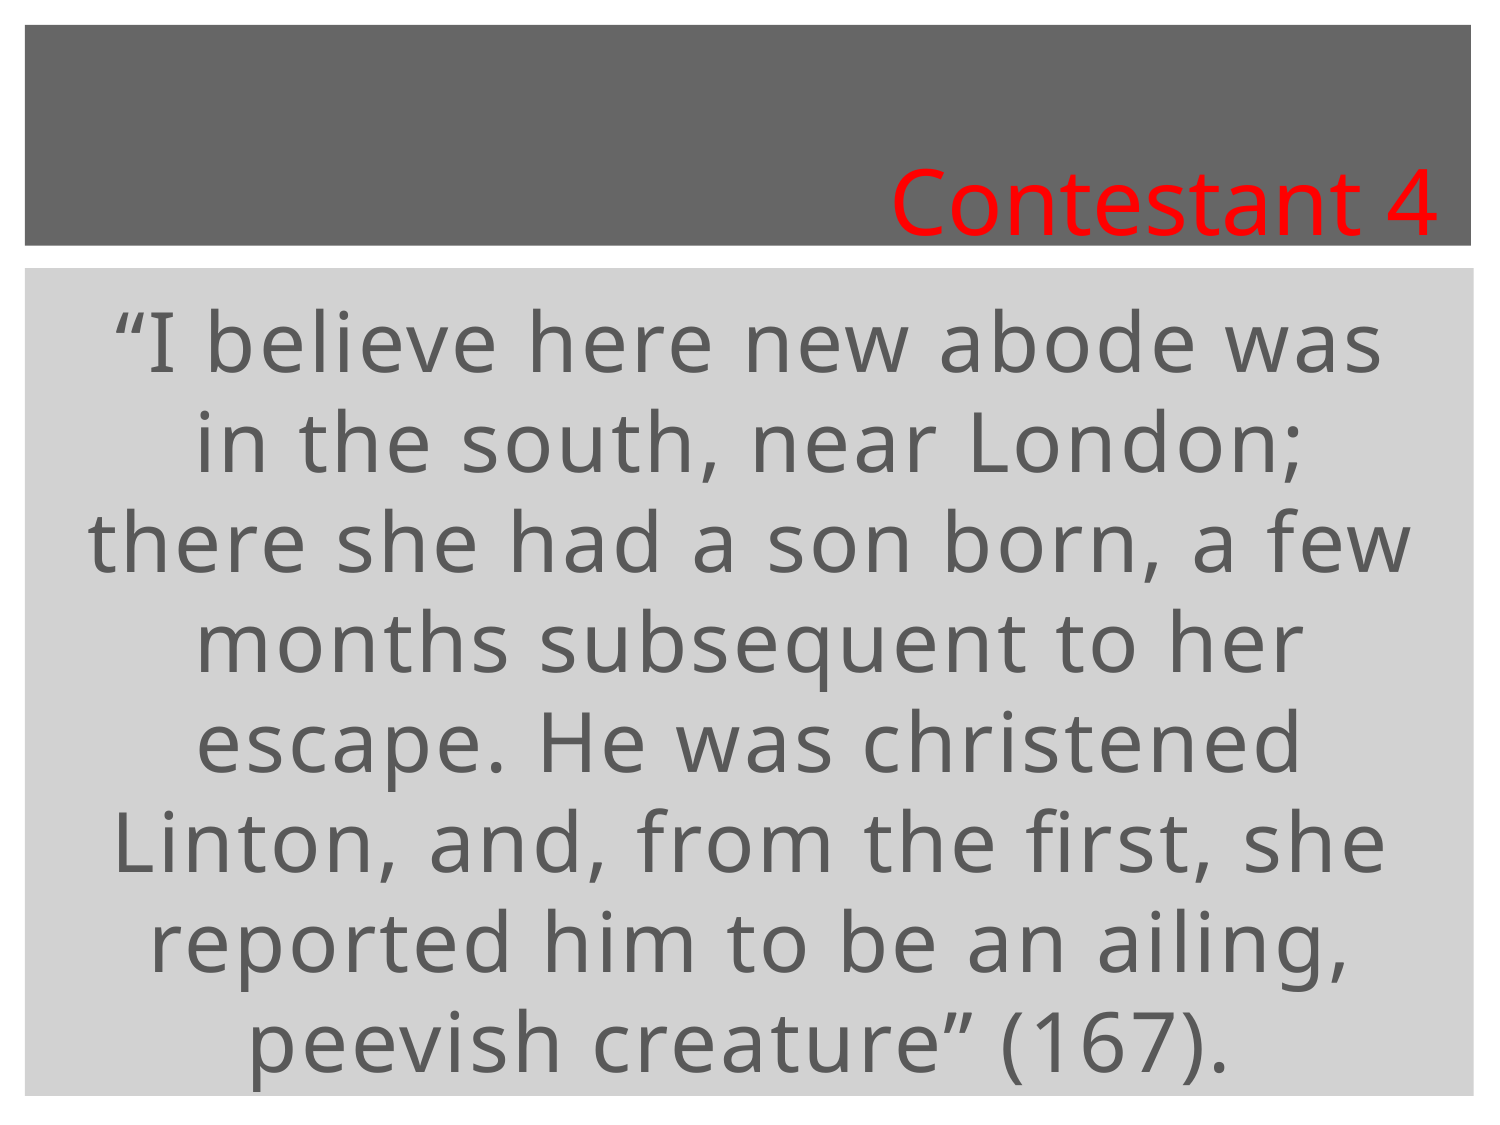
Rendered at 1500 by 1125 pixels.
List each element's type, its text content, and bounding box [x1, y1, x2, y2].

text_box Contestant 4 [875, 136, 1500, 261]
list “I believe here new abode was in the south, near London; there she had a son born, a few months subsequent to her escape. He was christened Linton, and, from the first, she reported him to be an ailing, peevish creature” (167). [62, 281, 1442, 1005]
